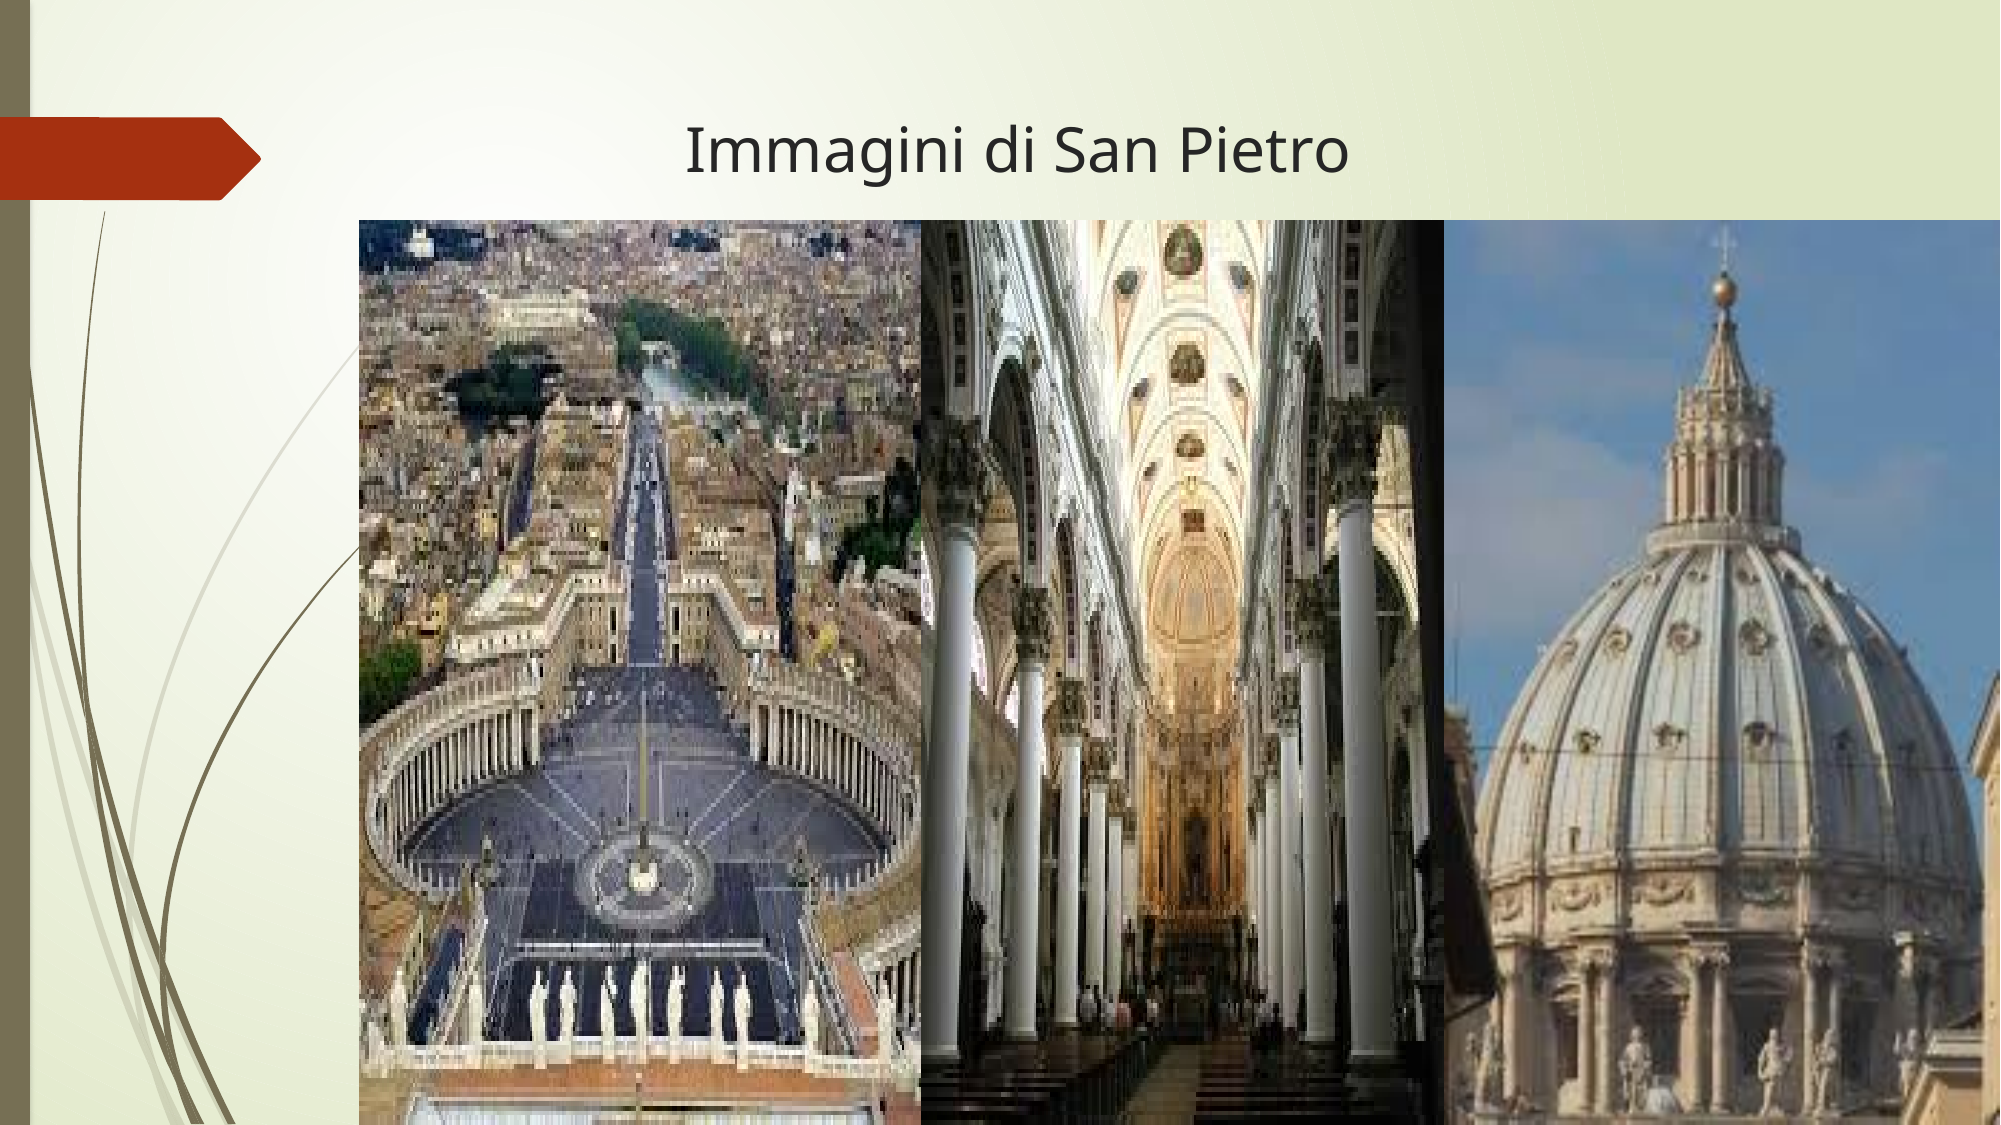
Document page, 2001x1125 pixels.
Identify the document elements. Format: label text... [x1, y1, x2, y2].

picture [921, 220, 2000, 1125]
title Immagini di San Pietro [157, 102, 1896, 193]
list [358, 220, 921, 1125]
